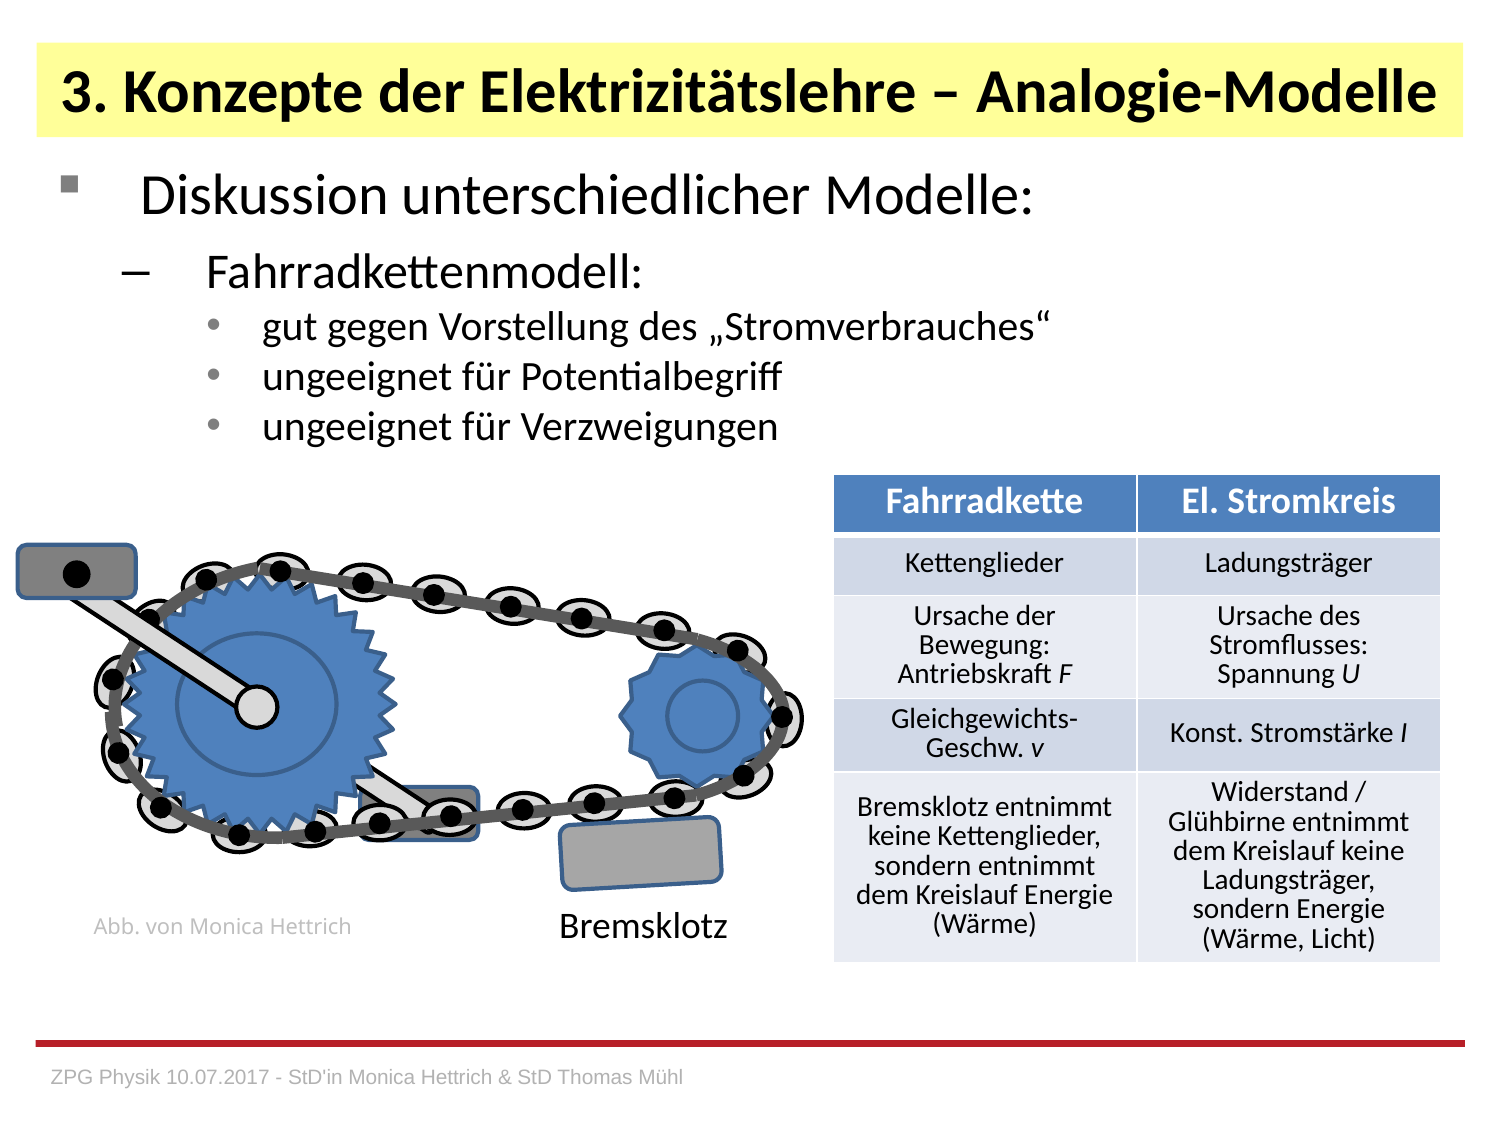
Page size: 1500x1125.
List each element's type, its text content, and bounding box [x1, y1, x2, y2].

list Diskussion unterschiedlicher Modelle: Fahrradkettenmodell: gut gegen Vorstellung des „Stromverbrauches“ ungeeignet für Potentialbegriff ungeeignet für Verzweigungen [41, 149, 1459, 1035]
table_cell Widerstand / Glühbirne entnimmt dem Kreislauf keine Ladungsträger, sondern Energie (Wärme, Licht) [1138, 773, 1440, 962]
table_cell Gleichgewichts-Geschw. v [834, 699, 1136, 771]
table_cell Bremsklotz entnimmt keine Kettenglieder, sondern entnimmt dem Kreislauf Energie (Wärme) [834, 773, 1136, 962]
table_header El. Stromkreis [1138, 475, 1440, 532]
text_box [17, 544, 827, 954]
table_cell Konst. Stromstärke I [1138, 699, 1440, 771]
table_cell Ursache der Bewegung: Antriebskraft F [834, 596, 1136, 698]
footer ZPG Physik 10.07.2017 - StD'in Monica Hettrich & StD Thomas Mühl [35, 1045, 768, 1106]
table_cell Kettenglieder [834, 538, 1136, 595]
table_header Fahrradkette [834, 475, 1136, 532]
table_cell Ladungsträger [1138, 538, 1440, 595]
title 3. Konzepte der Elektrizitätslehre – Analogie-Modelle [41, 42, 1459, 149]
table_cell Ursache des Stromflusses: Spannung U [1138, 596, 1440, 698]
